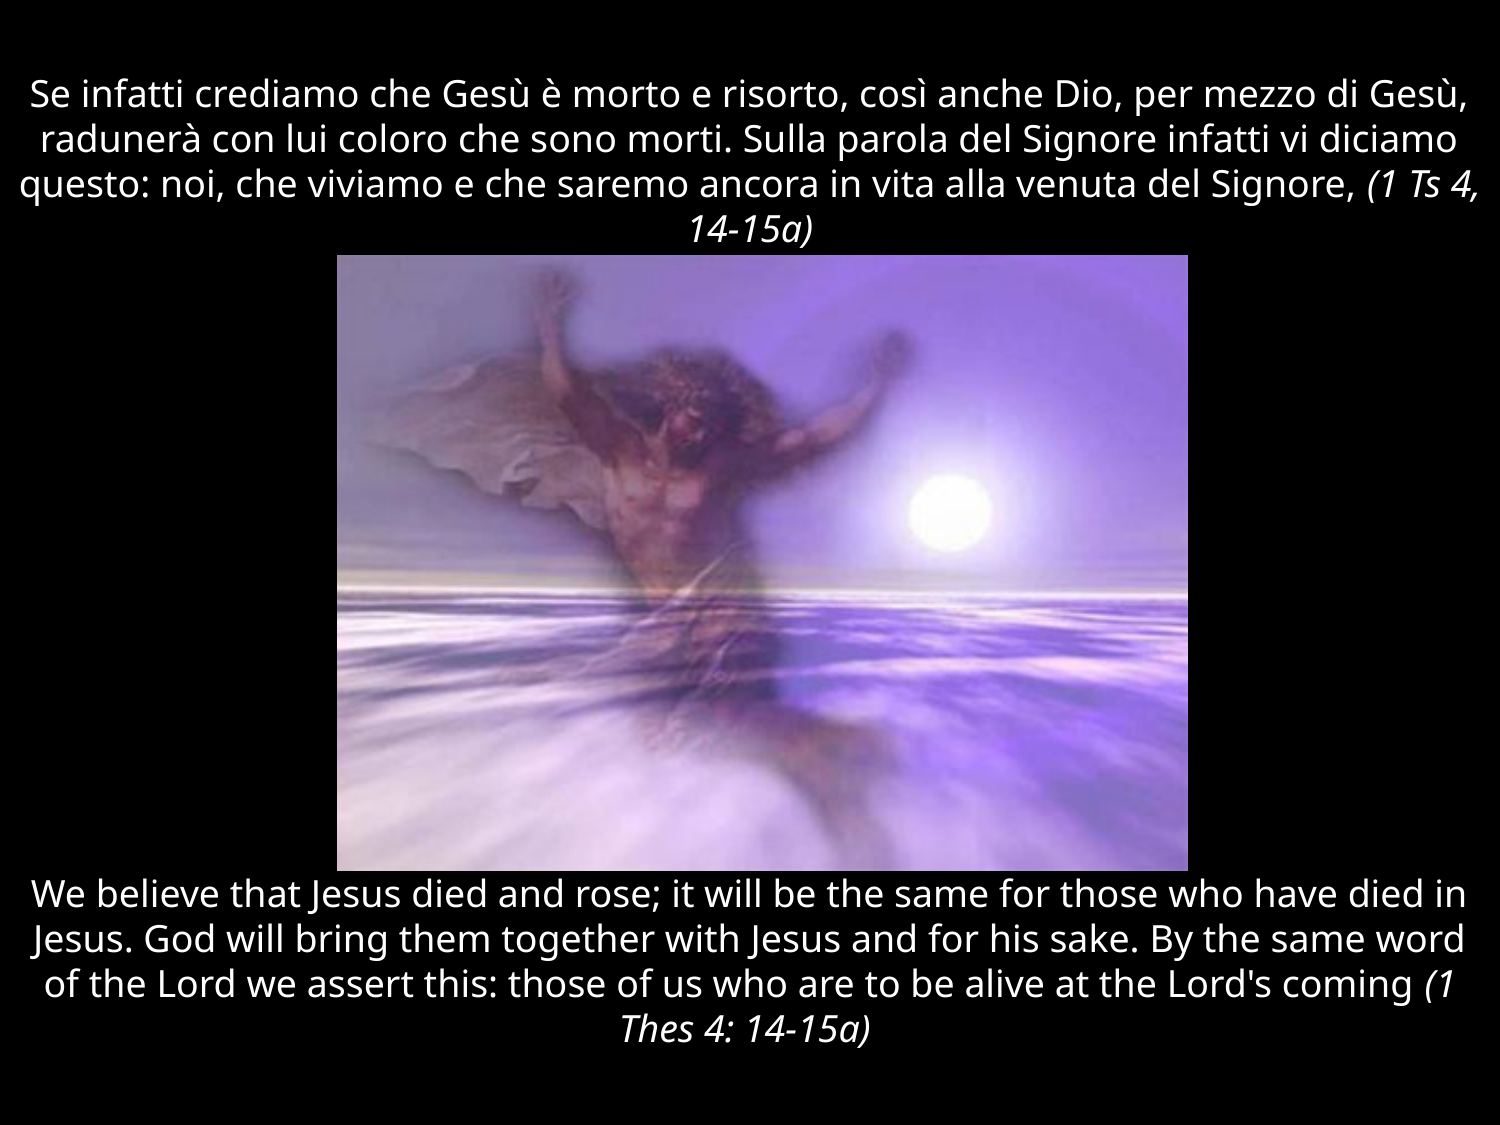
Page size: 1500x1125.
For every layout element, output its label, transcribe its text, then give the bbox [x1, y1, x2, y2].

text_box We believe that Jesus died and rose; it will be the same for those who have died in Jesus. God will bring them together with Jesus and for his sake. By the same word of the Lord we assert this: those of us who are to be alive at the Lord's coming (1 Thes 4: 14-15a) [0, 862, 1500, 1058]
text_box Se infatti crediamo che Gesù è morto e risorto, così anche Dio, per mezzo di Gesù, radunerà con lui coloro che sono morti. Sulla parola del Signore infatti vi diciamo questo: noi, che viviamo e che saremo ancora in vita alla venuta del Signore, (1 Ts 4, 14-15a) [0, 62, 1500, 258]
picture [337, 255, 1188, 871]
